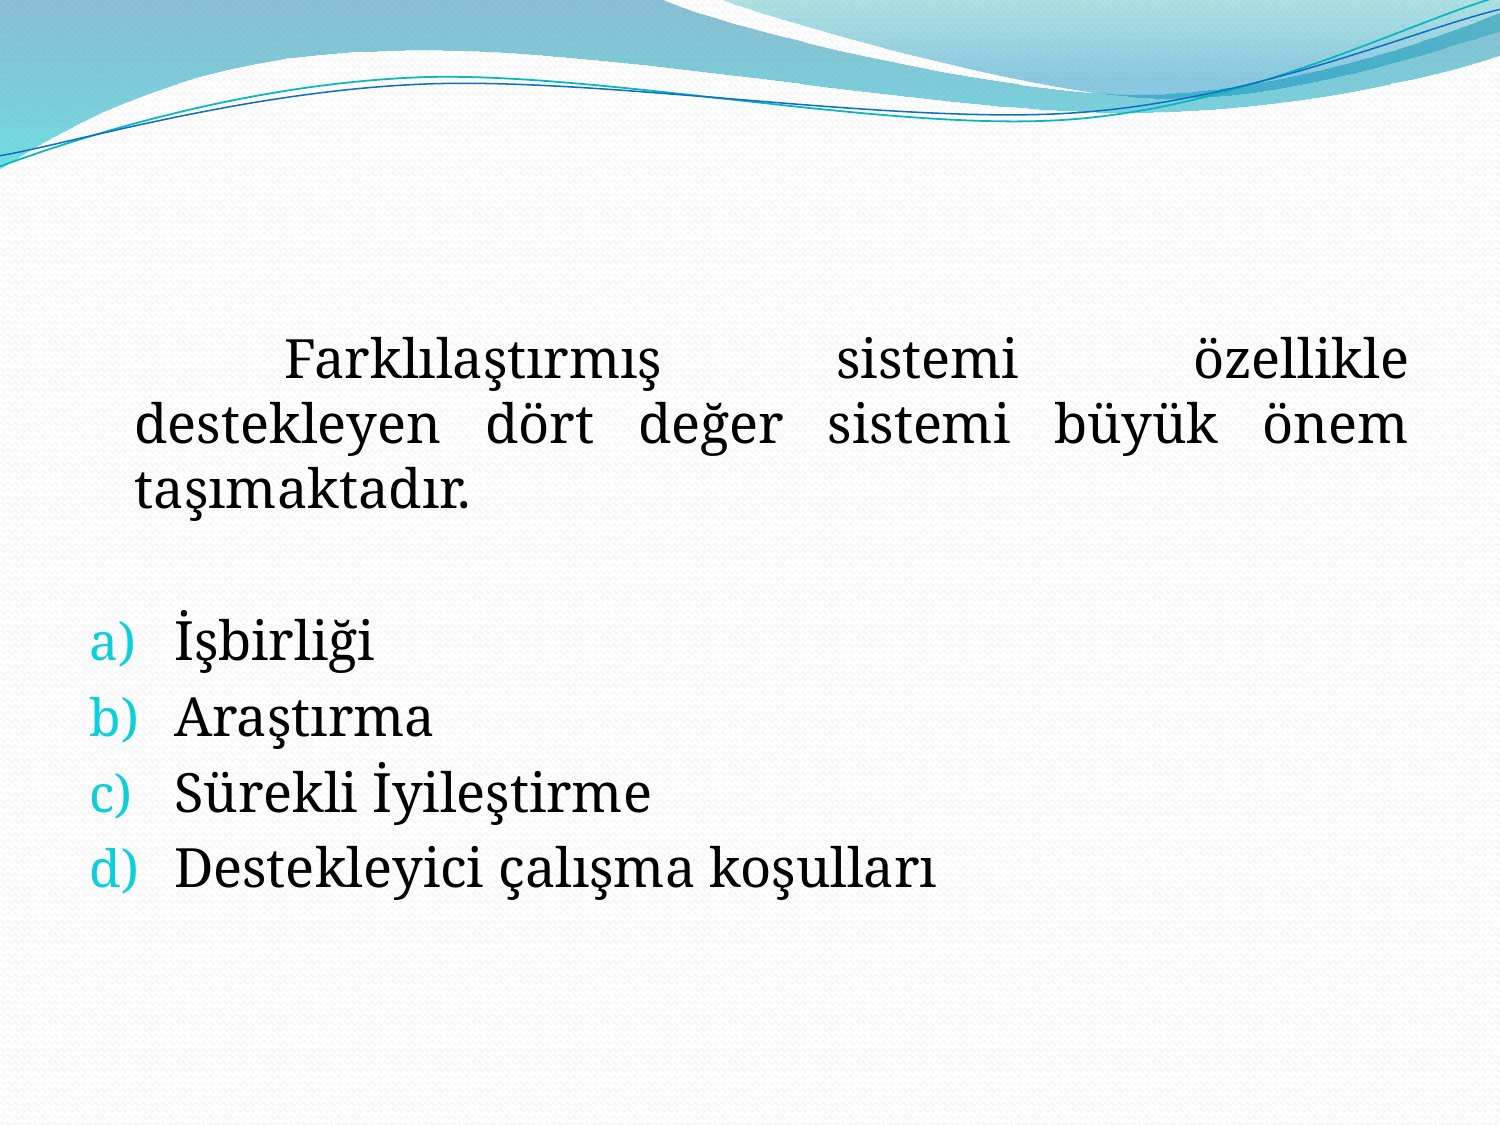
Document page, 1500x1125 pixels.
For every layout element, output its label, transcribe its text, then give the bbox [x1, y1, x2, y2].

list Farklılaştırmış sistemi özellikle destekleyen dört değer sistemi büyük önem taşımaktadır. İşbirliği Araştırma Sürekli İyileştirme Destekleyici çalışma koşulları [75, 317, 1425, 1038]
